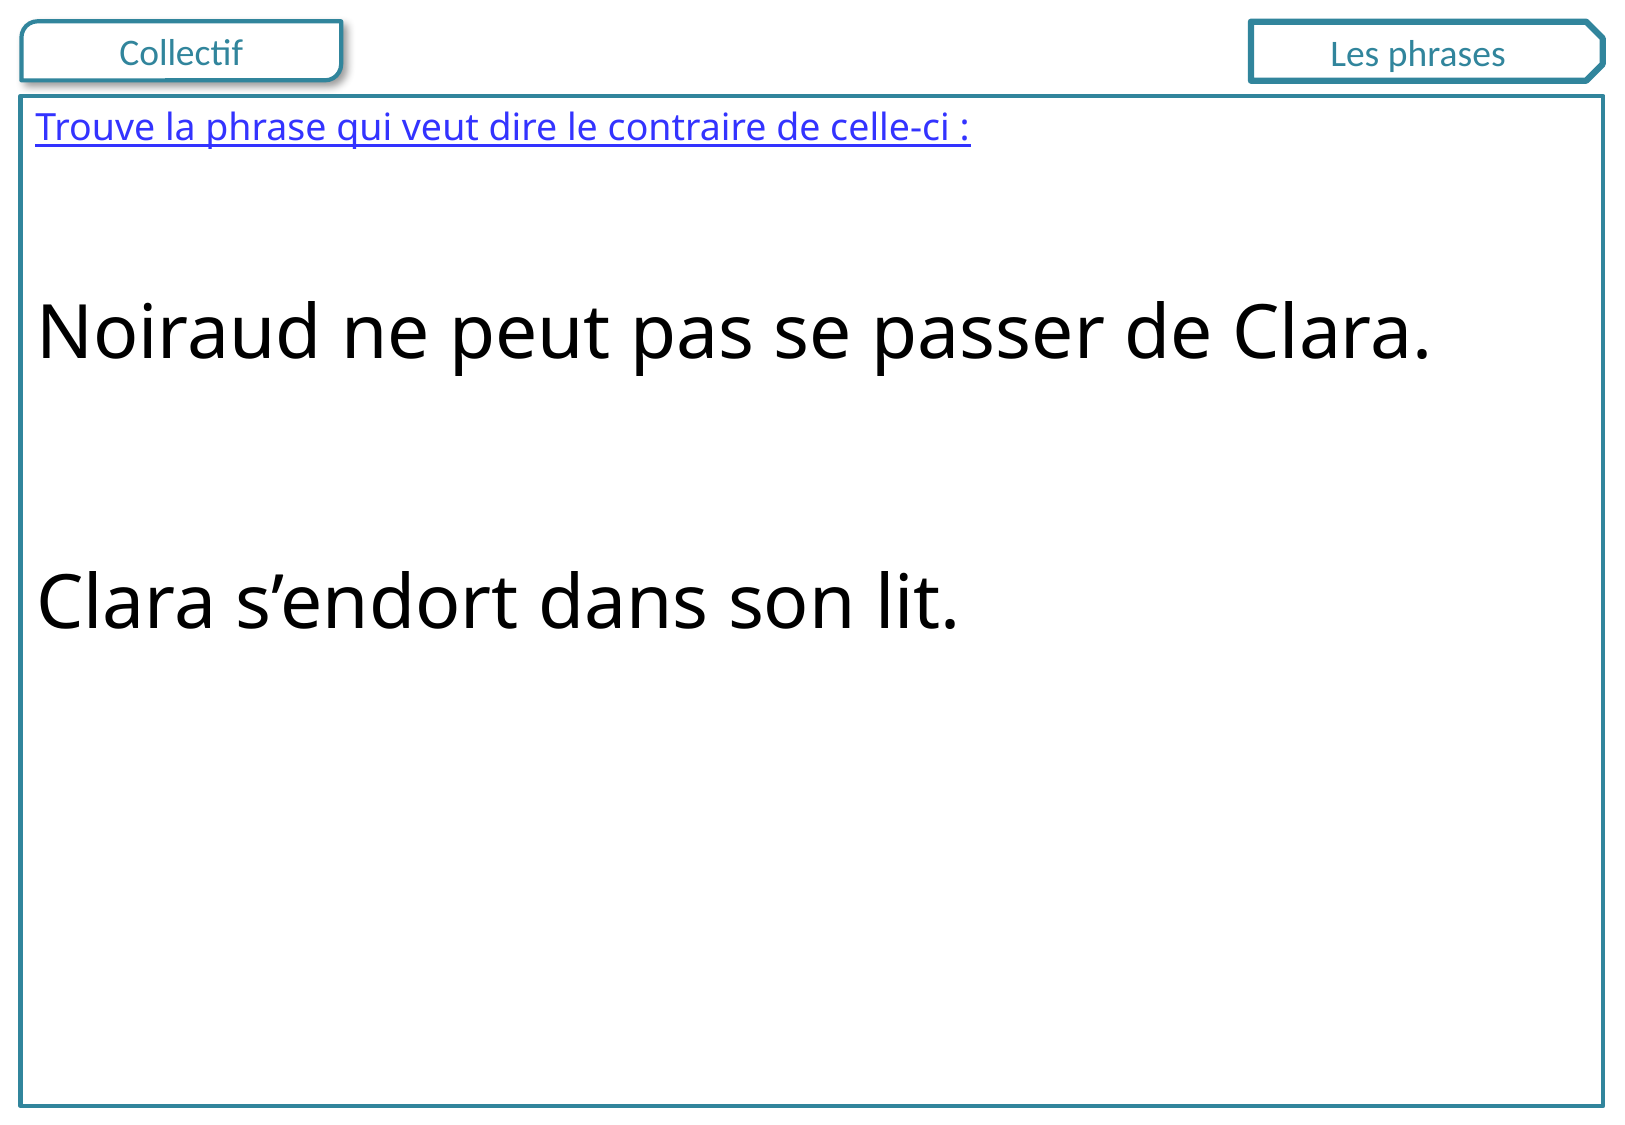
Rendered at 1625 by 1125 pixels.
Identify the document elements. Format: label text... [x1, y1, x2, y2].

list Trouve la phrase qui veut dire le contraire de celle-ci : [18, 94, 1605, 1108]
list Les phrases [1251, 21, 1585, 81]
list Noiraud ne peut pas se passer de Clara. Clara s’endort dans son lit. [21, 95, 1604, 1018]
